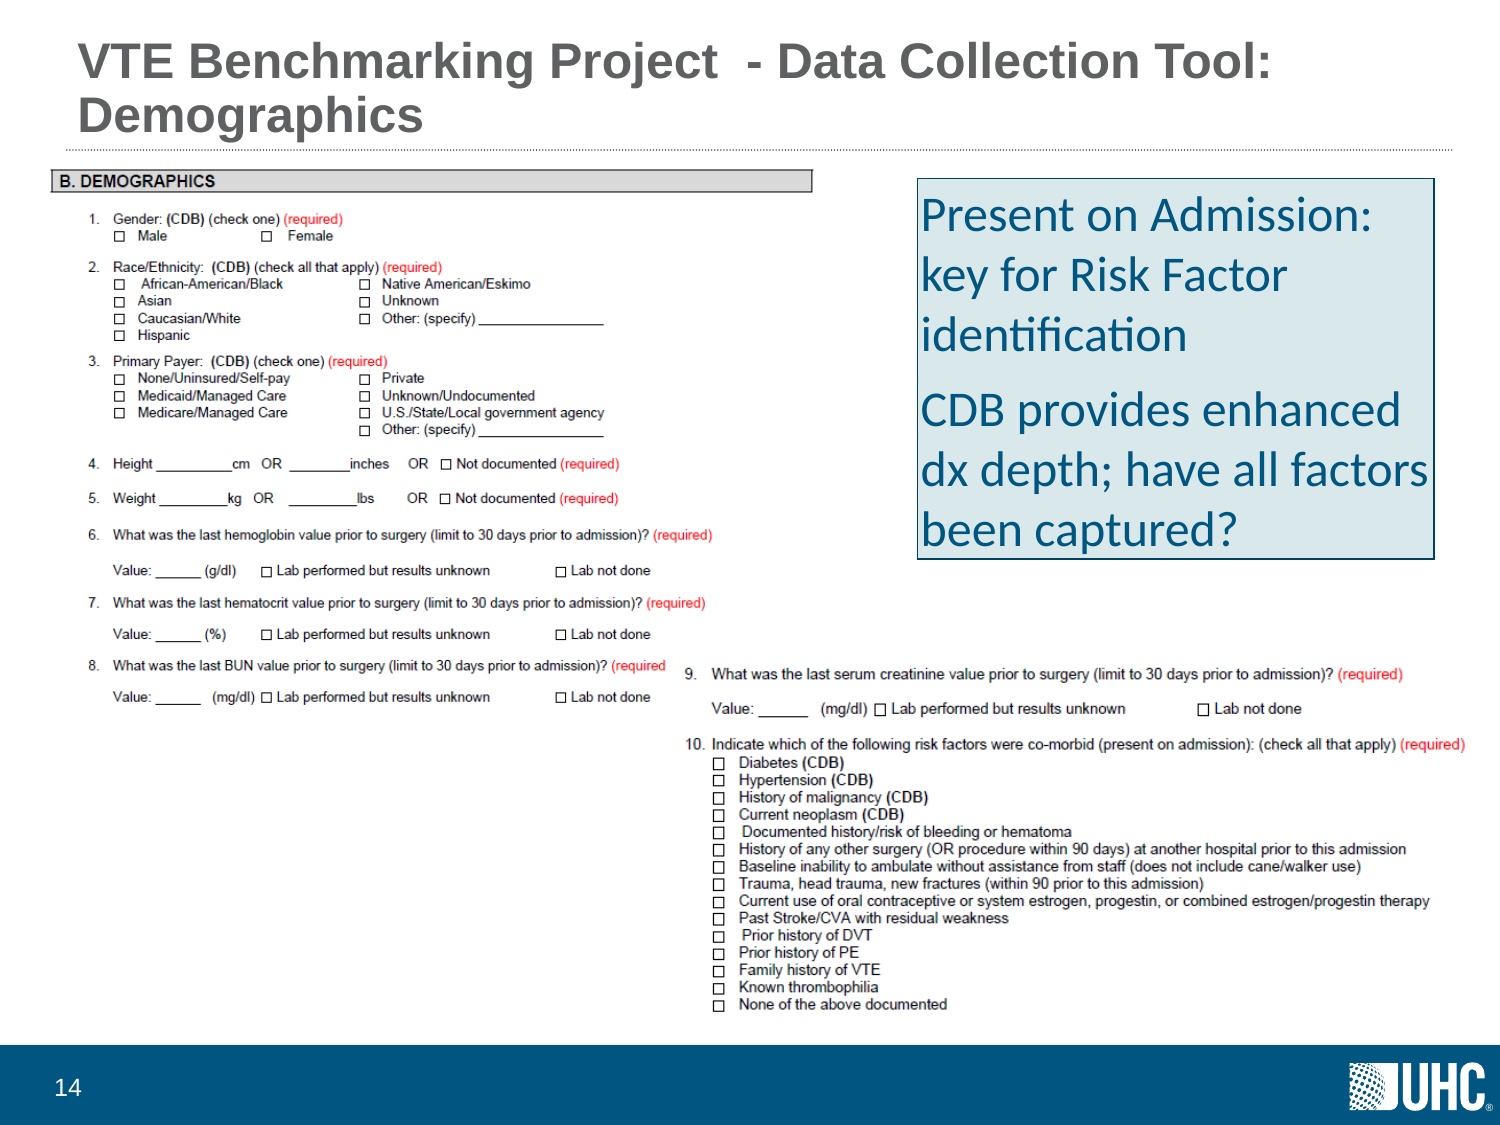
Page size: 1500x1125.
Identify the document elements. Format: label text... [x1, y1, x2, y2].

picture [0, 0, 1500, 1045]
text_box Present on Admission: key for Risk Factor identification CDB provides enhanced dx depth; have all factors been captured? [917, 178, 1434, 560]
title VTE Benchmarking Project - Data Collection Tool: Demographics [69, 7, 1453, 144]
slide_number 13 [26, 1063, 110, 1111]
